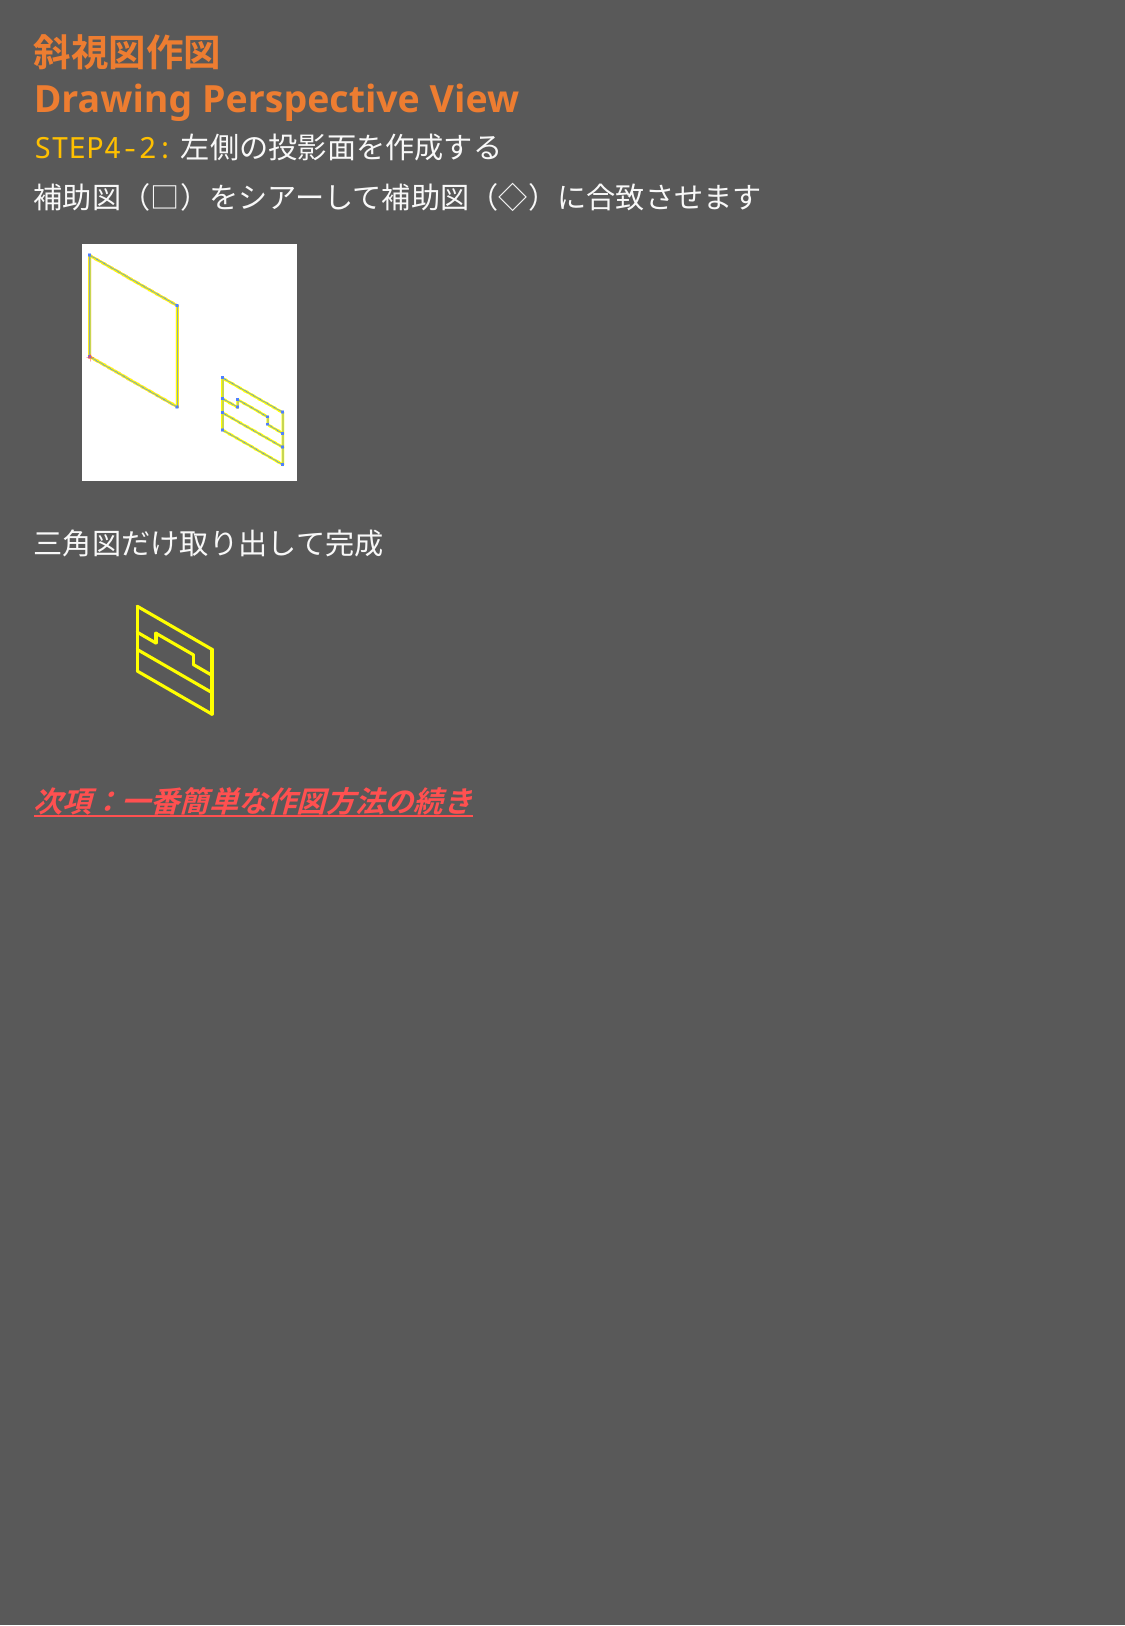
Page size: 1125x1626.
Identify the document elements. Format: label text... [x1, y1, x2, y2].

text_box STEP4-2:左側の投影面を作成する [19, 122, 1125, 172]
picture [82, 243, 297, 481]
text_box 斜視図作図 Drawing Perspective View [19, 21, 1125, 122]
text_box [136, 605, 215, 715]
text_box 次項：一番簡単な作図方法の続き [19, 776, 1125, 827]
text_box 三角図だけ取り出して完成 [19, 518, 1125, 568]
text_box 補助図（□）をシアーして補助図（◇）に合致させます [19, 172, 1125, 222]
